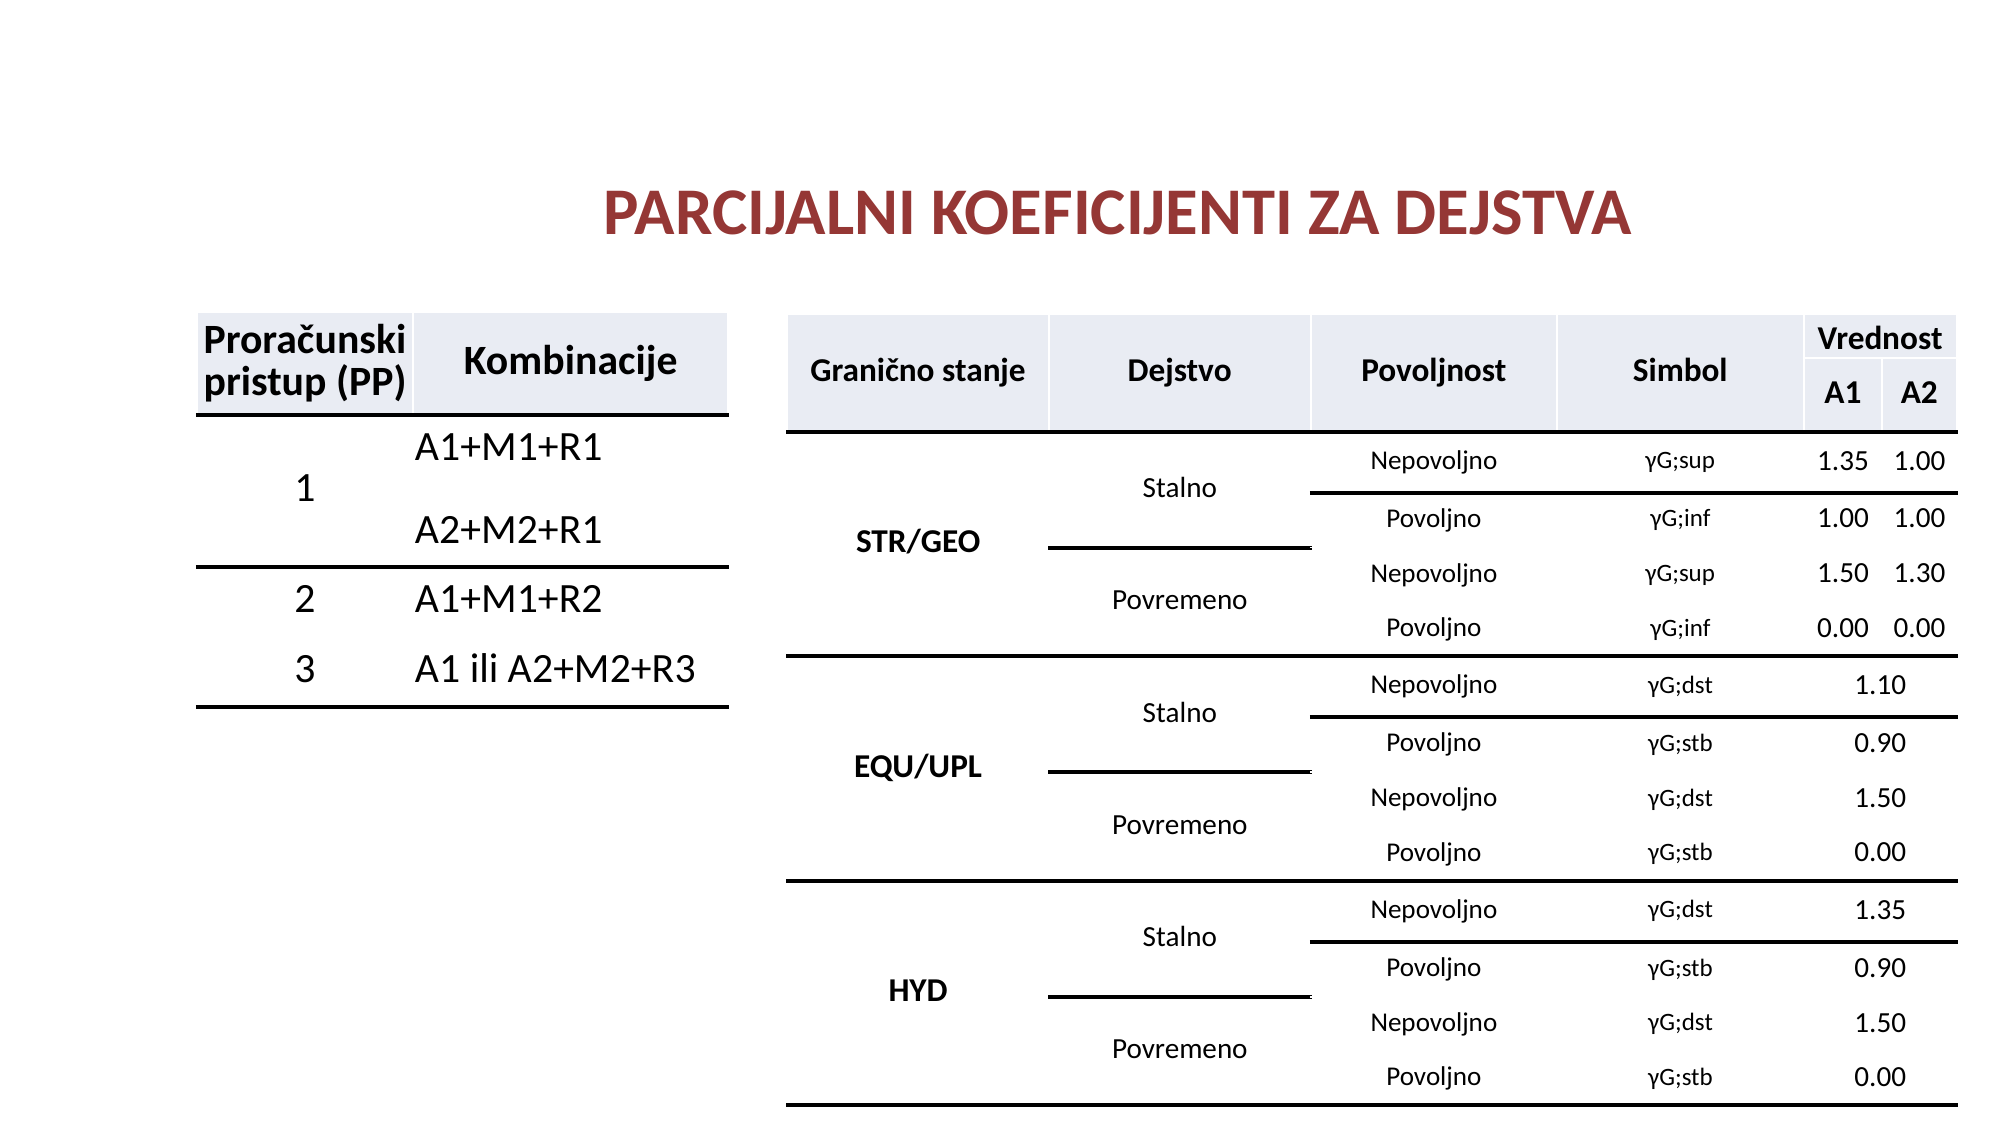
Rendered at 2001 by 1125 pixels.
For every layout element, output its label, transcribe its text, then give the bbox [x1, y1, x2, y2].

table_cell 1.50 [1805, 773, 1956, 826]
table_cell γG;stb [1558, 828, 1803, 879]
table_cell γG;sup [1558, 548, 1803, 602]
table_header Dejstvo [1050, 315, 1310, 430]
table_cell γG;inf [1558, 495, 1803, 547]
table_cell 1 [198, 417, 412, 565]
table_cell 1.00 [1805, 495, 1881, 547]
table_cell 2 [198, 569, 412, 634]
table_cell 3 [198, 636, 412, 705]
table_cell 1.00 [1883, 434, 1956, 491]
table_cell γG;stb [1558, 719, 1803, 771]
table_cell A2 [1883, 359, 1956, 430]
table_cell 1.50 [1805, 548, 1881, 602]
table_cell A1+M1+R1 A2+M2+R1 [414, 417, 727, 565]
table_cell 0.00 [1805, 603, 1881, 654]
table_cell Povoljno [1312, 1052, 1556, 1103]
table_cell 1.30 [1883, 548, 1956, 602]
table_cell Nepovoljno [1312, 998, 1556, 1051]
table_cell Povoljno [1312, 495, 1556, 547]
table_header Povoljnost [1312, 315, 1556, 430]
table_cell 1.35 [1805, 434, 1881, 491]
table_cell Nepovoljno [1312, 773, 1556, 826]
table_cell γG;stb [1558, 944, 1803, 996]
table_cell A1 [1805, 359, 1881, 430]
table_header Simbol [1558, 315, 1803, 430]
table_cell γG;dst [1558, 658, 1803, 715]
table_cell 0.00 [1805, 828, 1956, 879]
table_cell Povoljno [1312, 944, 1556, 996]
table_cell 1.10 [1805, 658, 1956, 715]
table_header Proračunski pristup (PP) [198, 313, 412, 413]
table_cell Povremeno [1050, 550, 1310, 654]
table_cell 1.35 [1805, 883, 1956, 940]
table_cell Povoljno [1312, 719, 1556, 771]
table_cell A1+M1+R2 [414, 569, 727, 634]
table_cell 1.00 [1883, 495, 1956, 547]
table_cell γG;dst [1558, 883, 1803, 940]
table_cell HYD [788, 883, 1048, 1103]
table_cell Nepovoljno [1312, 658, 1556, 715]
table_cell 1.50 [1805, 998, 1956, 1051]
table_cell Nepovoljno [1312, 883, 1556, 940]
table_cell γG;stb [1558, 1052, 1803, 1103]
table_cell Povremeno [1050, 774, 1310, 879]
table_cell Nepovoljno [1312, 548, 1556, 602]
table_header Vrednost [1805, 315, 1956, 357]
table_header Kombinacije [414, 313, 727, 413]
table_cell 0.00 [1805, 1052, 1956, 1103]
text_box PARCIJALNI KOEFICIJENTI ZA DEJSTVA [279, 160, 1957, 256]
table_cell Stalno [1050, 434, 1310, 546]
table_cell Stalno [1050, 658, 1310, 770]
table_cell γG;inf [1558, 603, 1803, 654]
table_cell Povoljno [1312, 828, 1556, 879]
table_cell EQU/UPL [788, 658, 1048, 879]
table_cell 0.90 [1805, 719, 1956, 771]
table_cell Nepovoljno [1312, 434, 1556, 491]
table_cell A1 ili A2+M2+R3 [414, 636, 727, 705]
table_cell 0.00 [1883, 603, 1956, 654]
table_cell 0.90 [1805, 944, 1956, 996]
table_cell Povremeno [1050, 999, 1310, 1103]
table_cell γG;dst [1558, 998, 1803, 1051]
table_cell STR/GEO [788, 434, 1048, 654]
table_cell γG;sup [1558, 434, 1803, 491]
table_cell γG;dst [1558, 773, 1803, 826]
table_header Granično stanje [788, 315, 1048, 430]
table_cell Povoljno [1312, 603, 1556, 654]
table_cell Stalno [1050, 883, 1310, 995]
